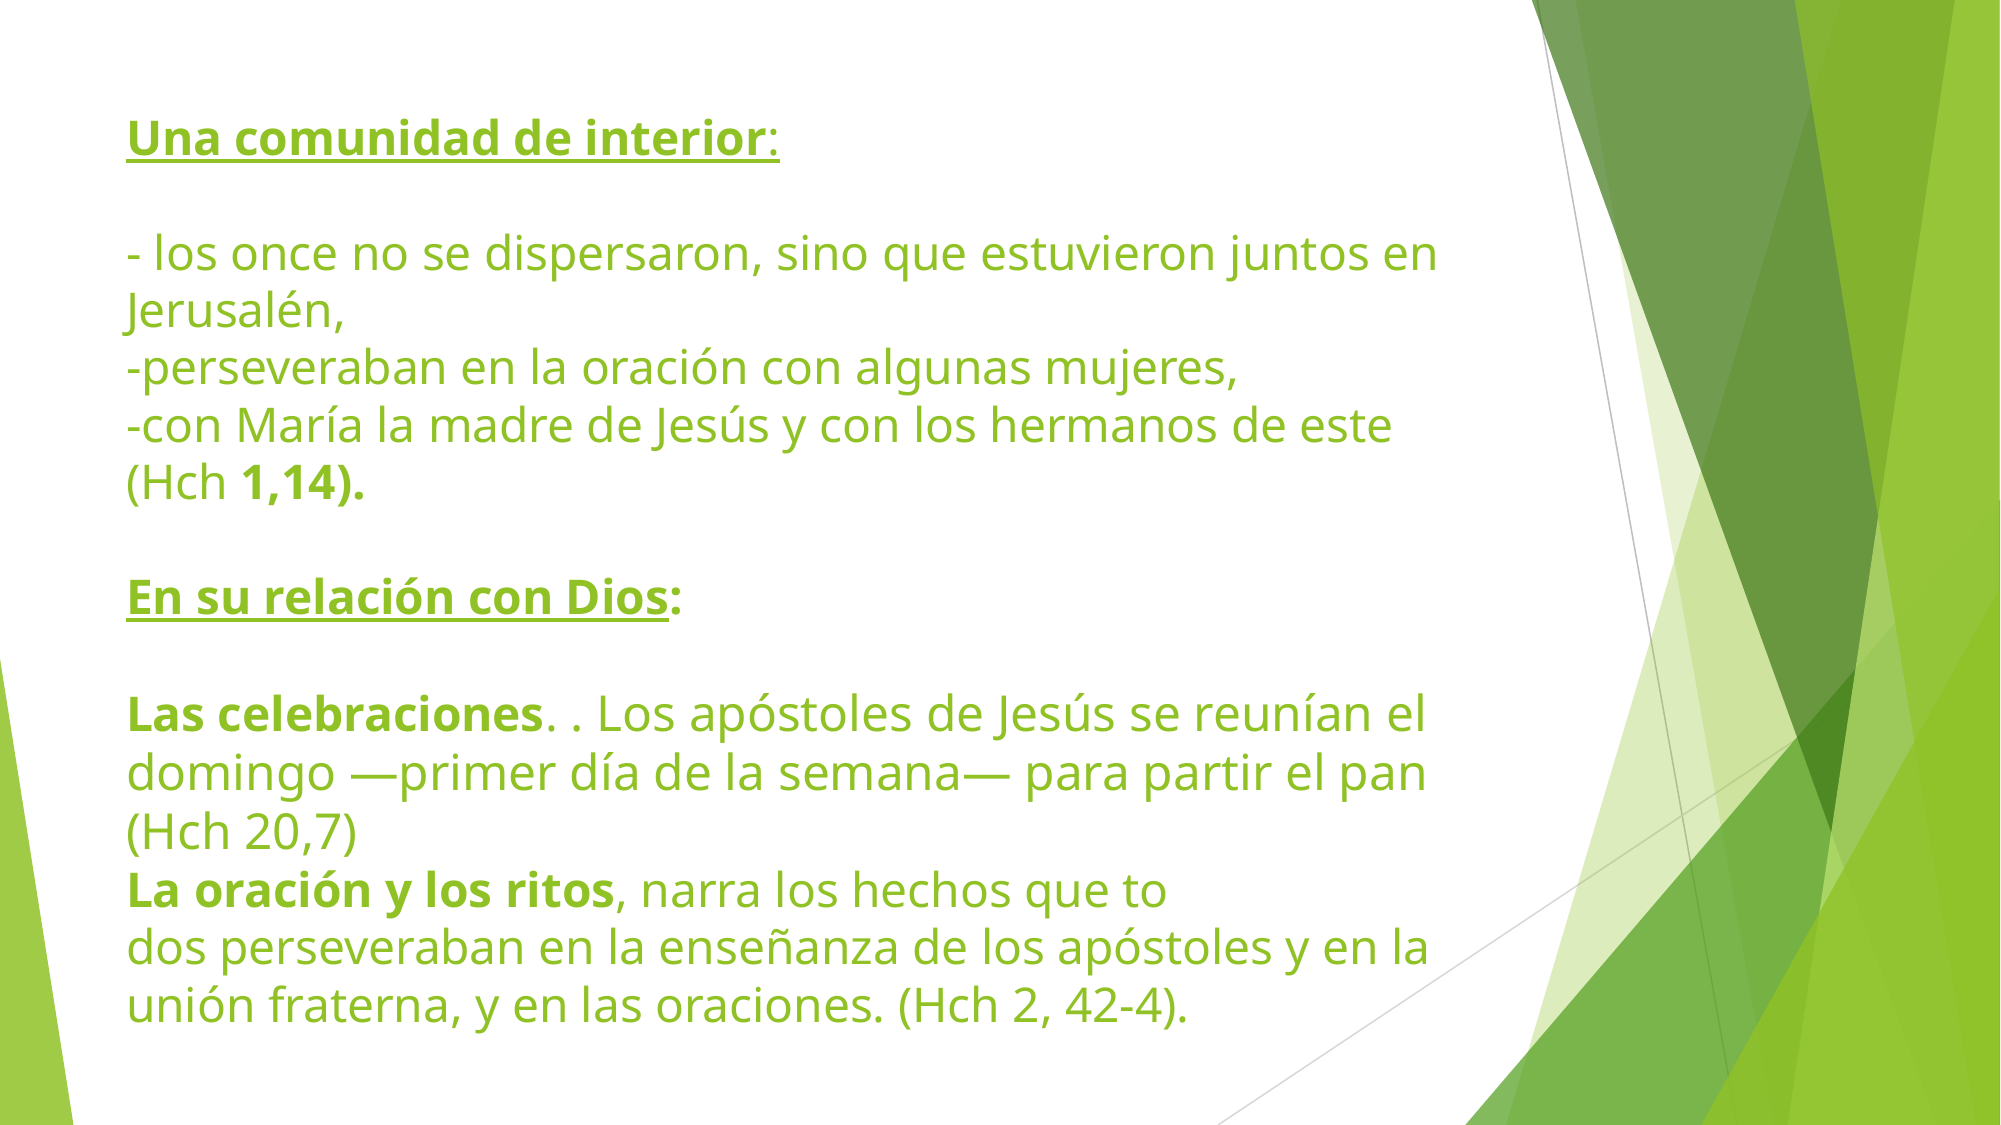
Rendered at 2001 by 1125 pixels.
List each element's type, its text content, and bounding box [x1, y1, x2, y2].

title Una comunidad de interior: - los once no se dispersaron, sino que estuvieron juntos en Jerusalén, -perseveraban en la oración con algunas mujeres, -con María la madre de Jesús y con los hermanos de este (Hch 1,14). En su relación con Dios: Las celebraciones. . Los apóstoles de Jesús se reunían el domingo —primer día de la semana— para partir el pan (Hch 20,7) La oración y los ritos, narra los hechos que to dos perseveraban en la enseñanza de los apóstoles y en la unión fraterna, y en las oraciones. (Hch 2, 42-4). [111, 99, 1522, 1125]
